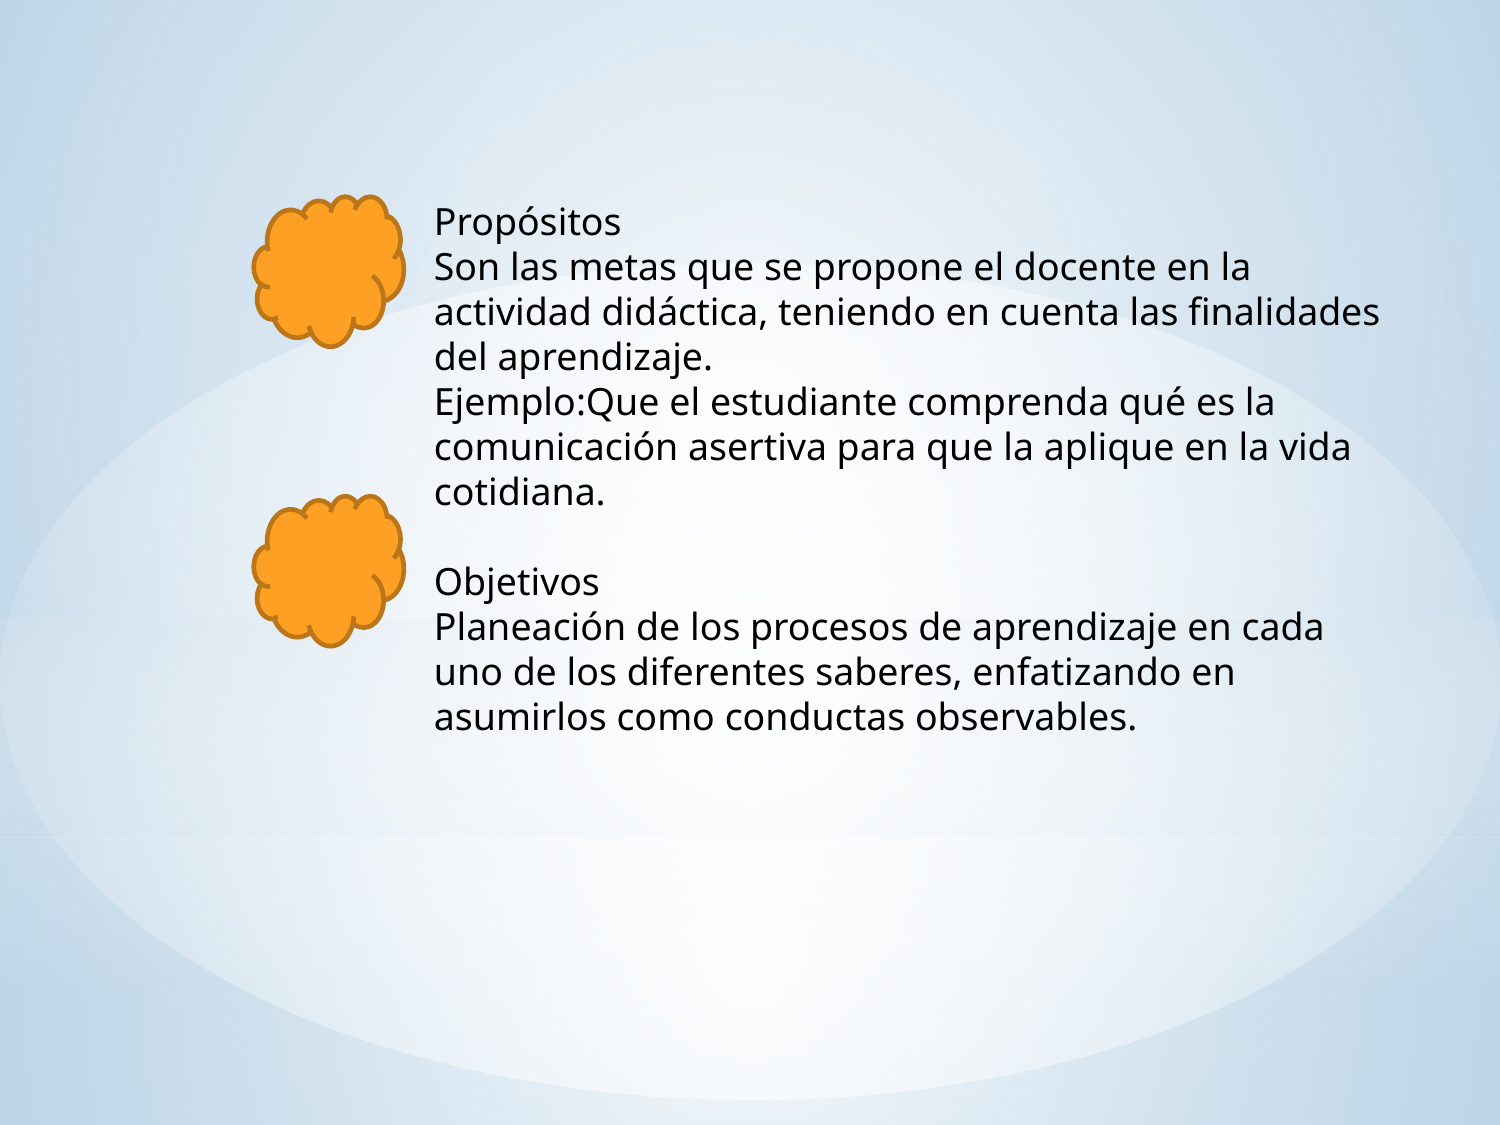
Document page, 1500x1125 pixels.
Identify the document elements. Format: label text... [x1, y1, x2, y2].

text_box Propósitos Son las metas que se propone el docente en la actividad didáctica, teniendo en cuenta las finalidades del aprendizaje. Ejemplo:Que el estudiante comprenda qué es la comunicación asertiva para que la aplique en la vida cotidiana. Objetivos Planeación de los procesos de aprendizaje en cada uno de los diferentes saberes, enfatizando en asumirlos como conductas observables. [419, 145, 1412, 791]
text_box [251, 493, 407, 649]
text_box [251, 194, 407, 350]
